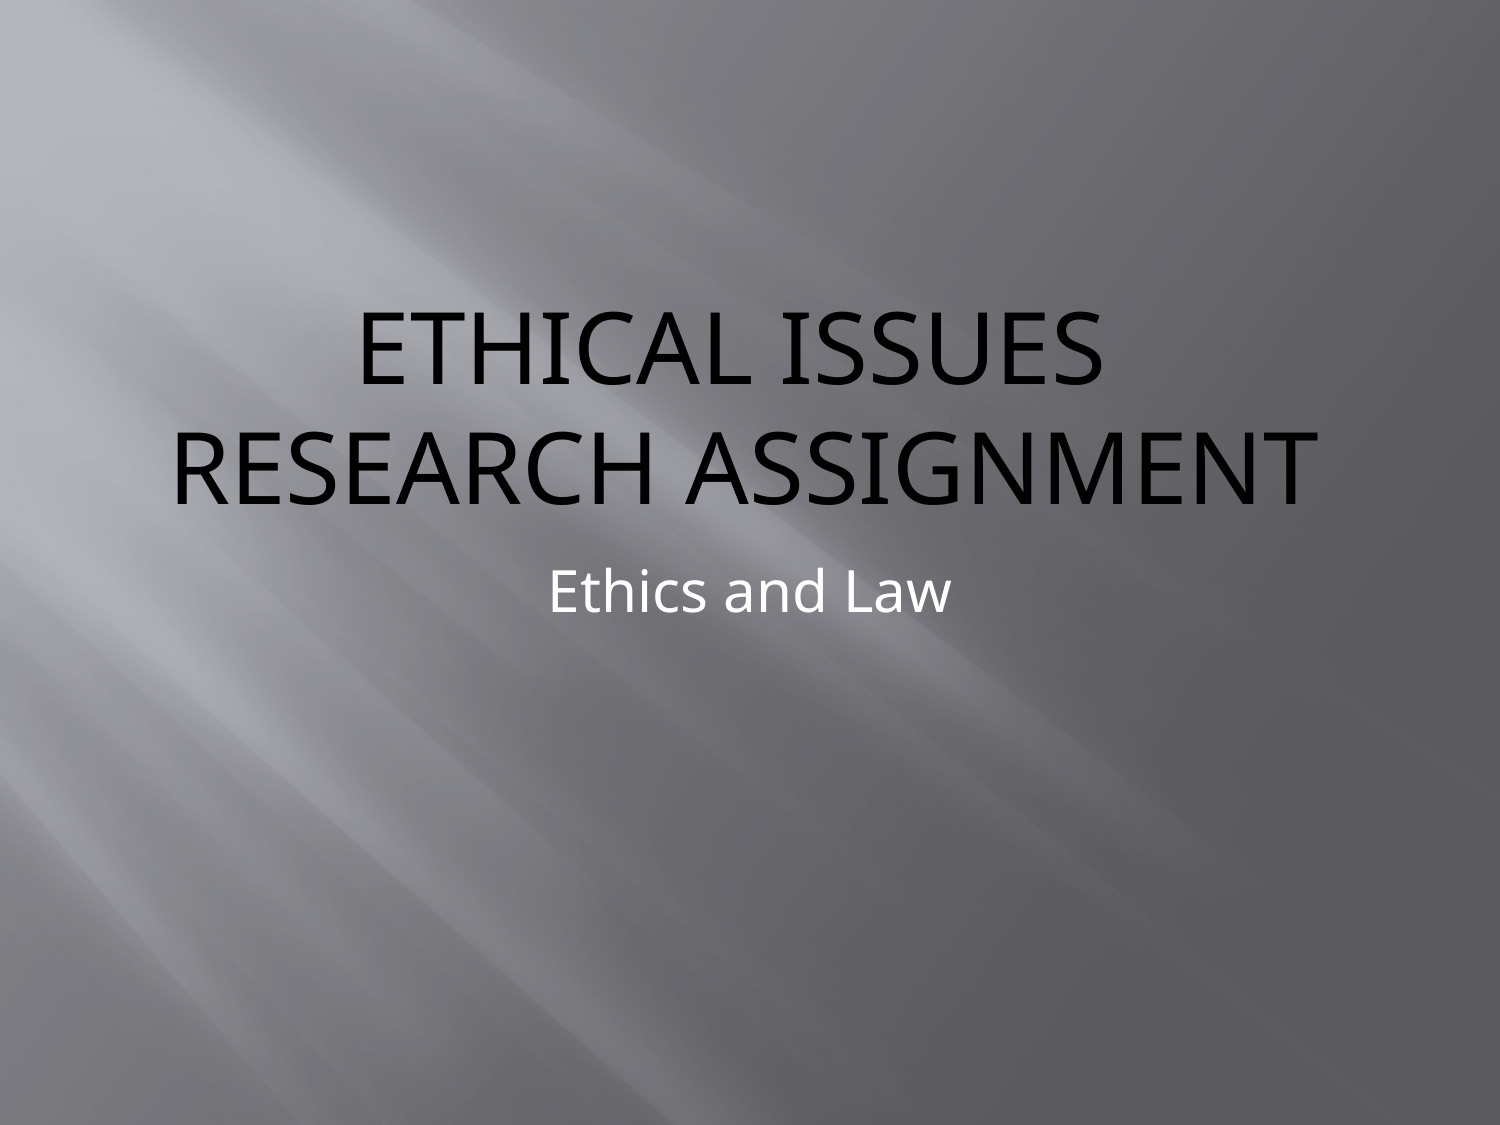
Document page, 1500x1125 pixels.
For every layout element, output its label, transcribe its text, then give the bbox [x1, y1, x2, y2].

subtitle Ethics and Law [225, 546, 1275, 834]
title Ethical Issues research assignment [69, 224, 1420, 525]
